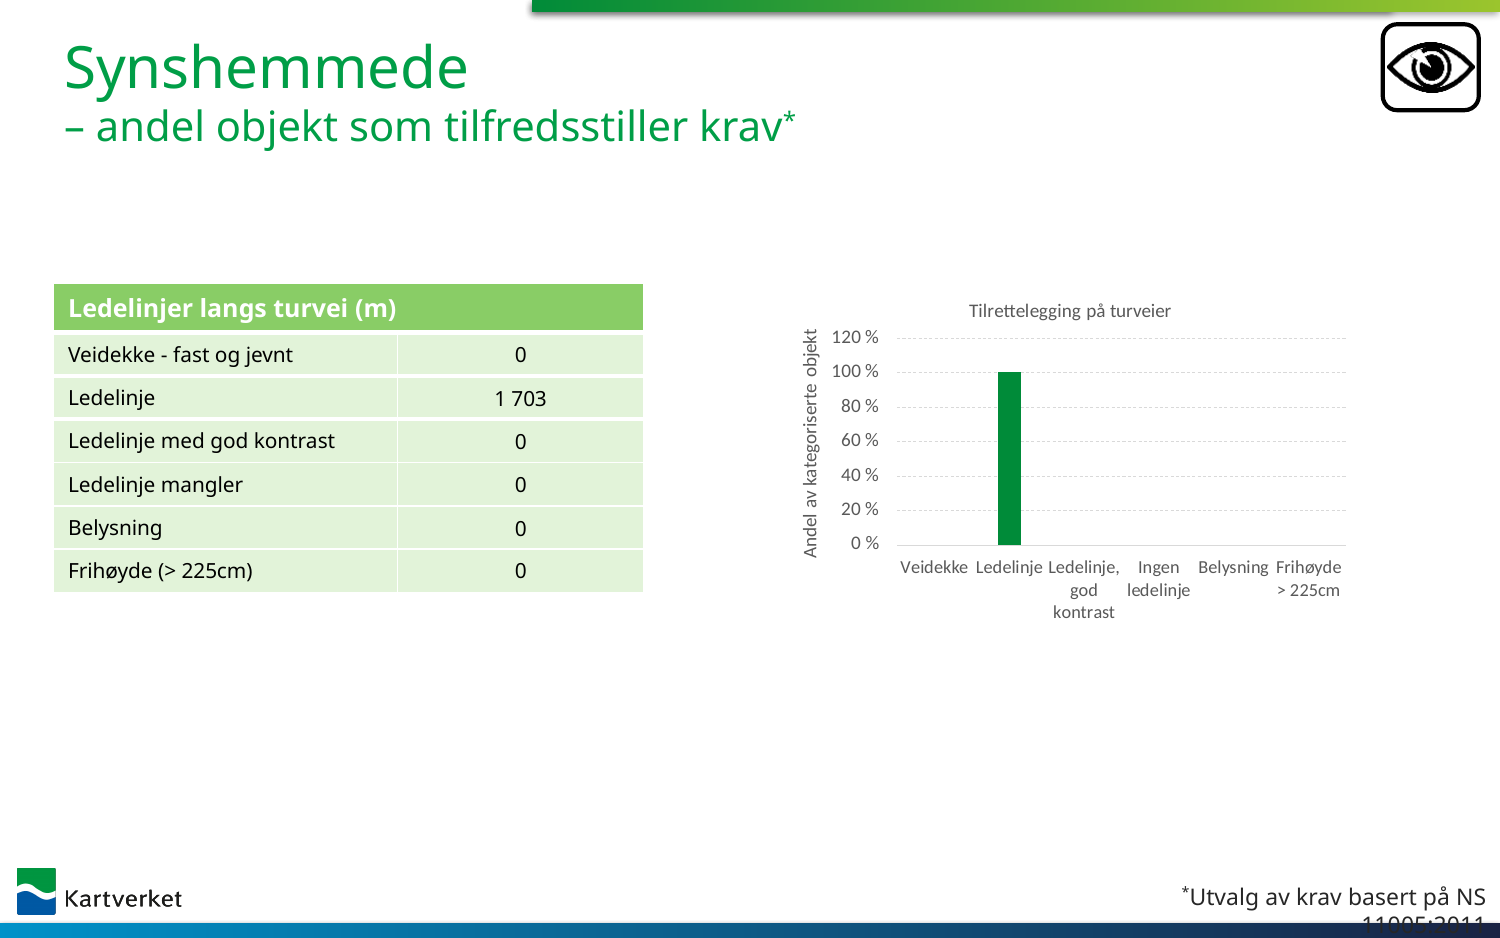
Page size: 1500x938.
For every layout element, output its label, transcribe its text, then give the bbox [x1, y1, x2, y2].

text_box Synshemmede – andel objekt som tilfredsstiller krav* [49, 24, 1431, 158]
table_cell Veidekke - fast og jevnt [54, 335, 397, 374]
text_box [1382, 24, 1480, 111]
table_cell Belysning [54, 507, 397, 548]
table_cell Ledelinje mangler [54, 463, 397, 505]
table_cell Ledelinje med god kontrast [54, 421, 397, 462]
table_header Ledelinjer langs turvei (m) [54, 284, 643, 330]
table_cell Ledelinje [54, 378, 397, 417]
picture [791, 291, 1349, 630]
text_box *Utvalg av krav basert på NS 11005:2011 [1068, 873, 1500, 938]
table_cell 0 [398, 335, 643, 374]
table_cell 0 [398, 550, 643, 592]
table_cell 1 703 [398, 378, 643, 417]
table_cell Frihøyde (> 225cm) [54, 550, 397, 592]
table_cell 0 [398, 507, 643, 548]
table_cell 0 [398, 421, 643, 462]
table_cell 0 [398, 463, 643, 505]
